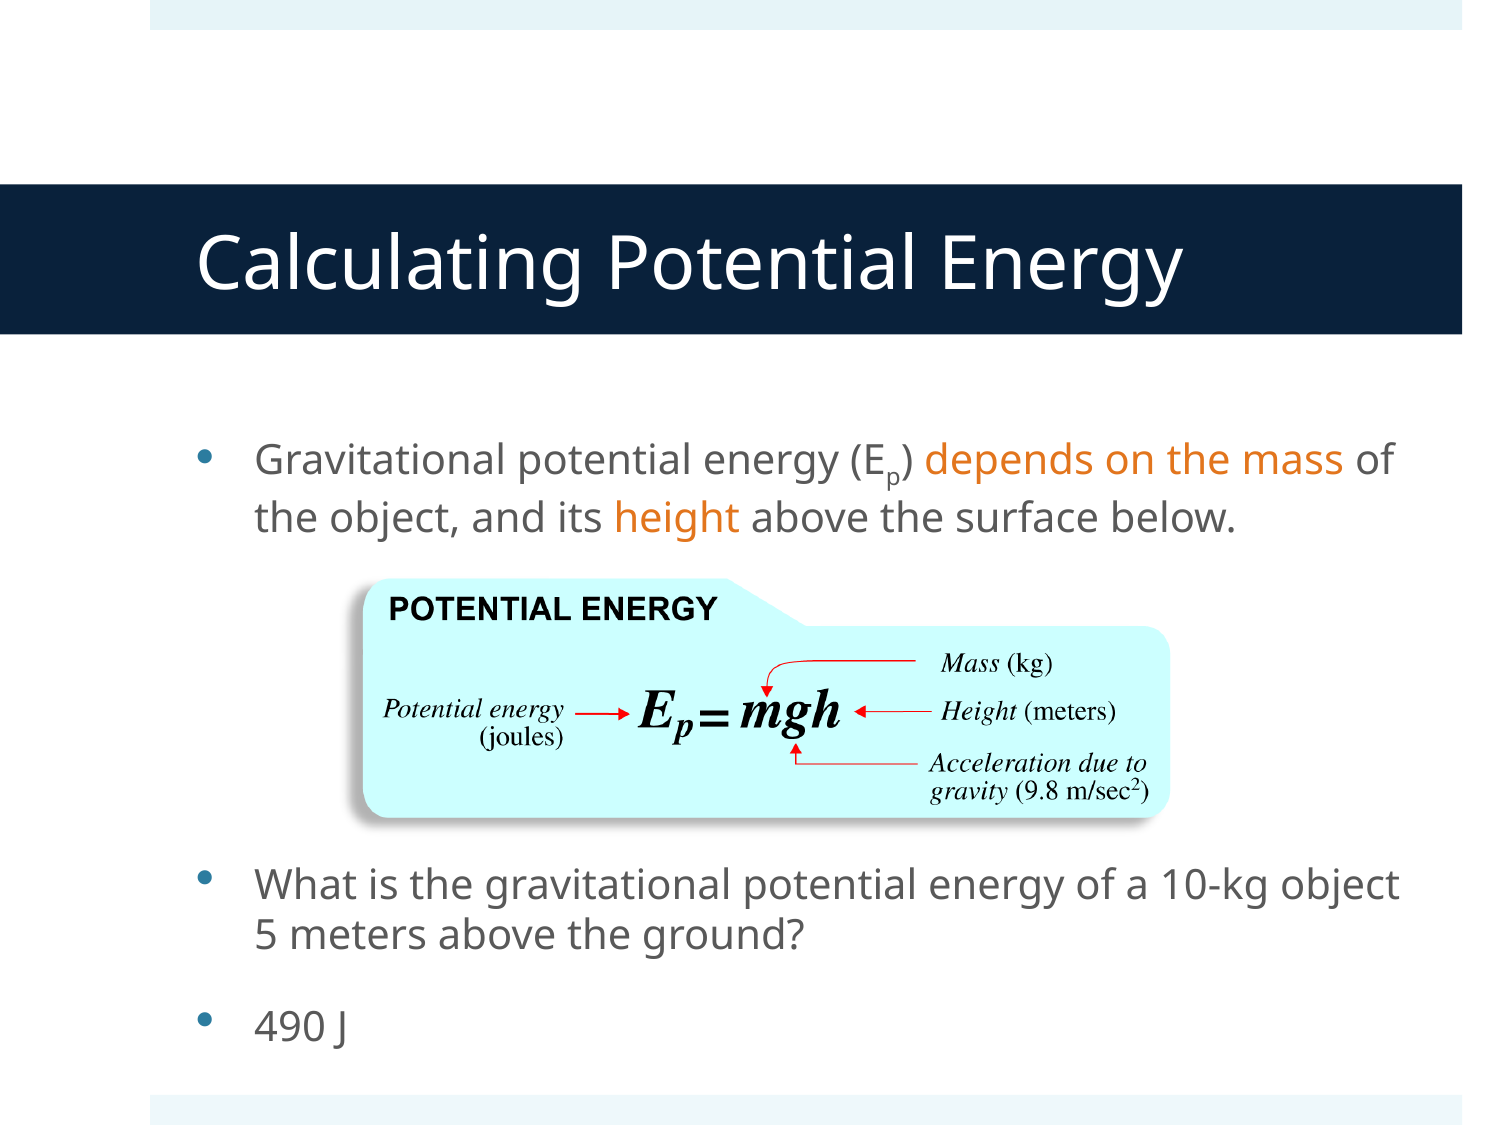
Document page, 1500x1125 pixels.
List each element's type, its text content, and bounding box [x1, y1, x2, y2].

picture [329, 544, 1197, 860]
list Gravitational potential energy (Ep) depends on the mass of the object, and its height above the surface below. What is the gravitational potential energy of a 10-kg object 5 meters above the ground? 490 J [182, 425, 1432, 1086]
title Calculating Potential Energy [0, 184, 1463, 335]
